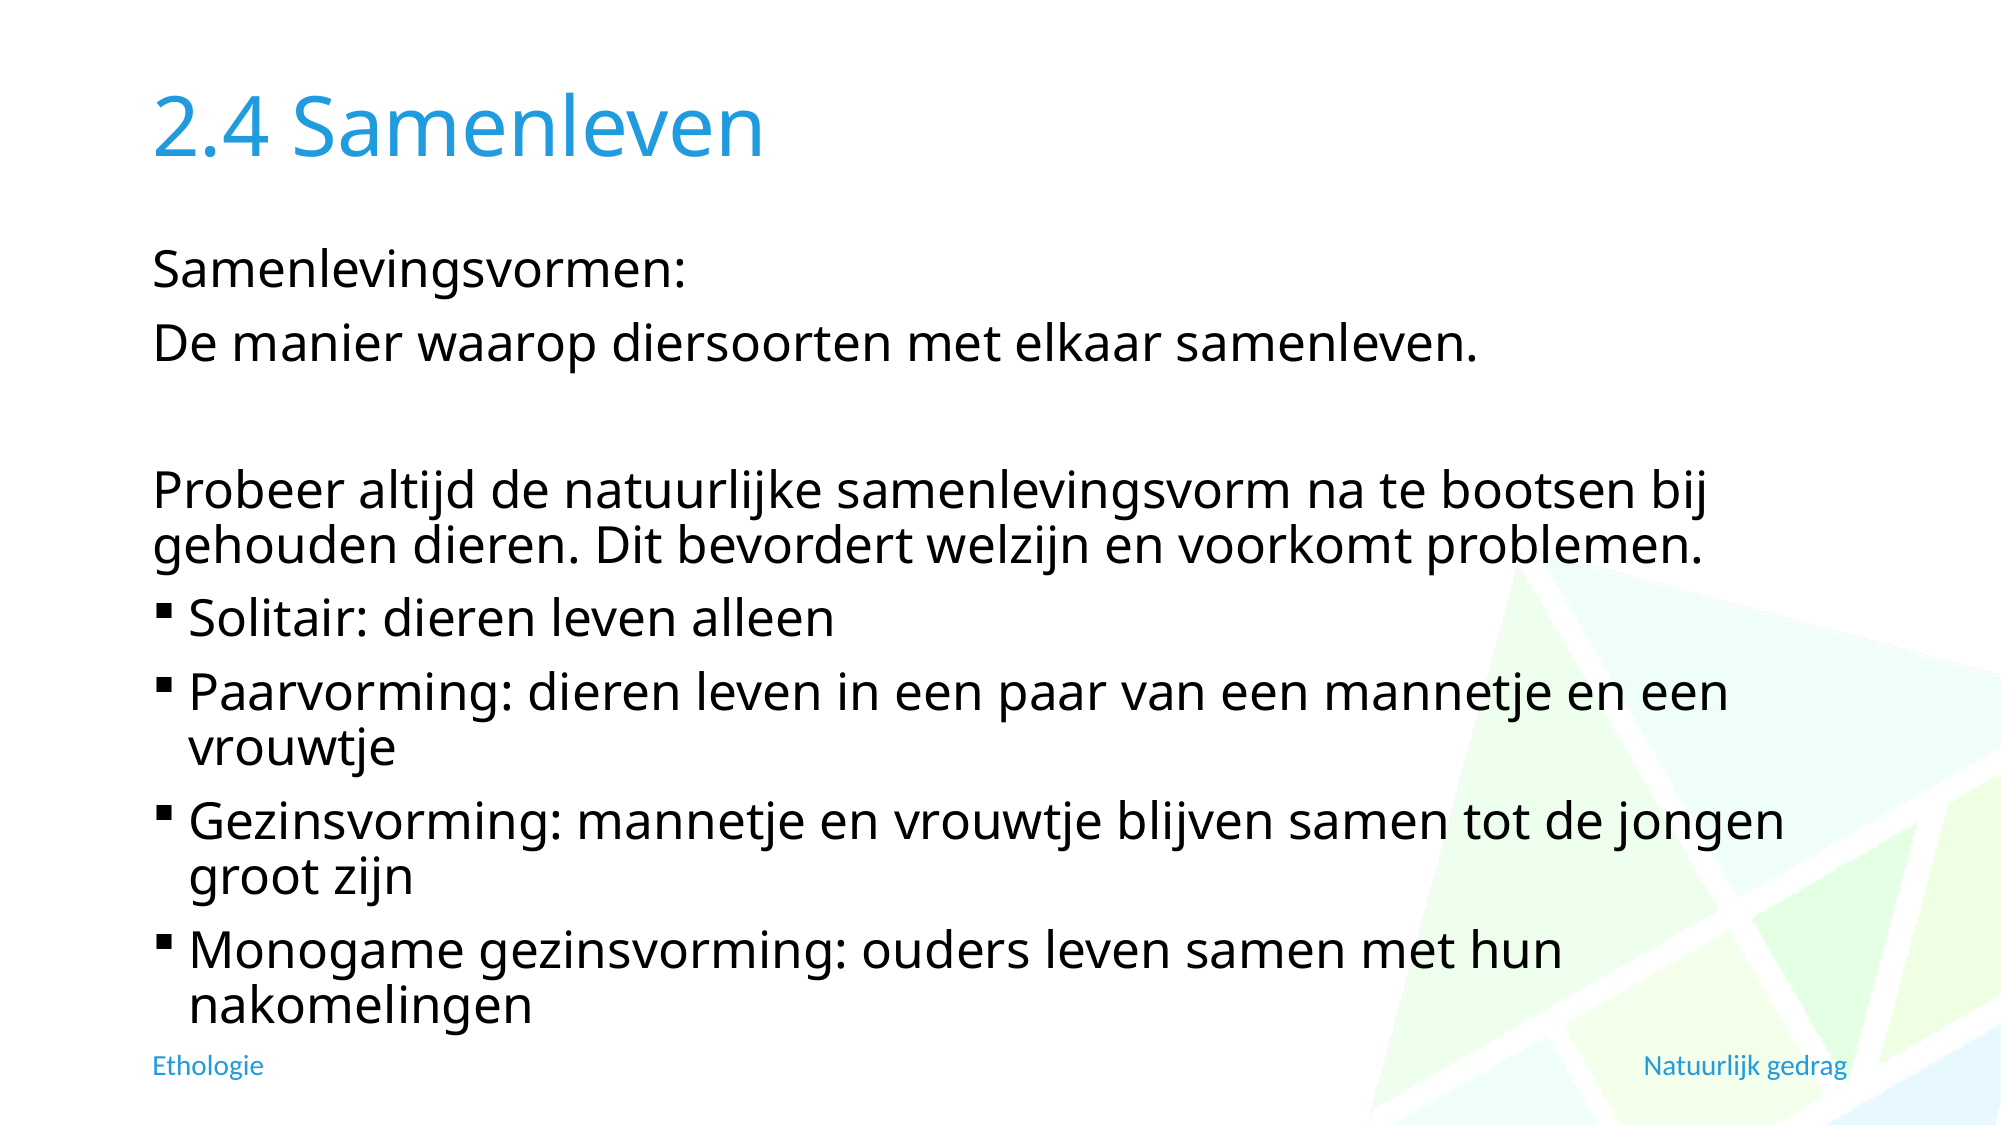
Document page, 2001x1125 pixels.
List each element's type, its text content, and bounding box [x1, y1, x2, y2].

list Ethologie [137, 1042, 588, 1103]
list Natuurlijk gedrag [1412, 1042, 1863, 1103]
title 2.4 Samenleven [137, 59, 1863, 200]
list Samenlevingsvormen: De manier waarop diersoorten met elkaar samenleven. Probeer altijd de natuurlijke samenlevingsvorm na te bootsen bij gehouden dieren. Dit bevordert welzijn en voorkomt problemen. Solitair: dieren leven alleen Paarvorming: dieren leven in een paar van een mannetje en een vrouwtje Gezinsvorming: mannetje en vrouwtje blijven samen tot de jongen groot zijn Monogame gezinsvorming: ouders leven samen met hun nakomelingen [137, 235, 1863, 1043]
